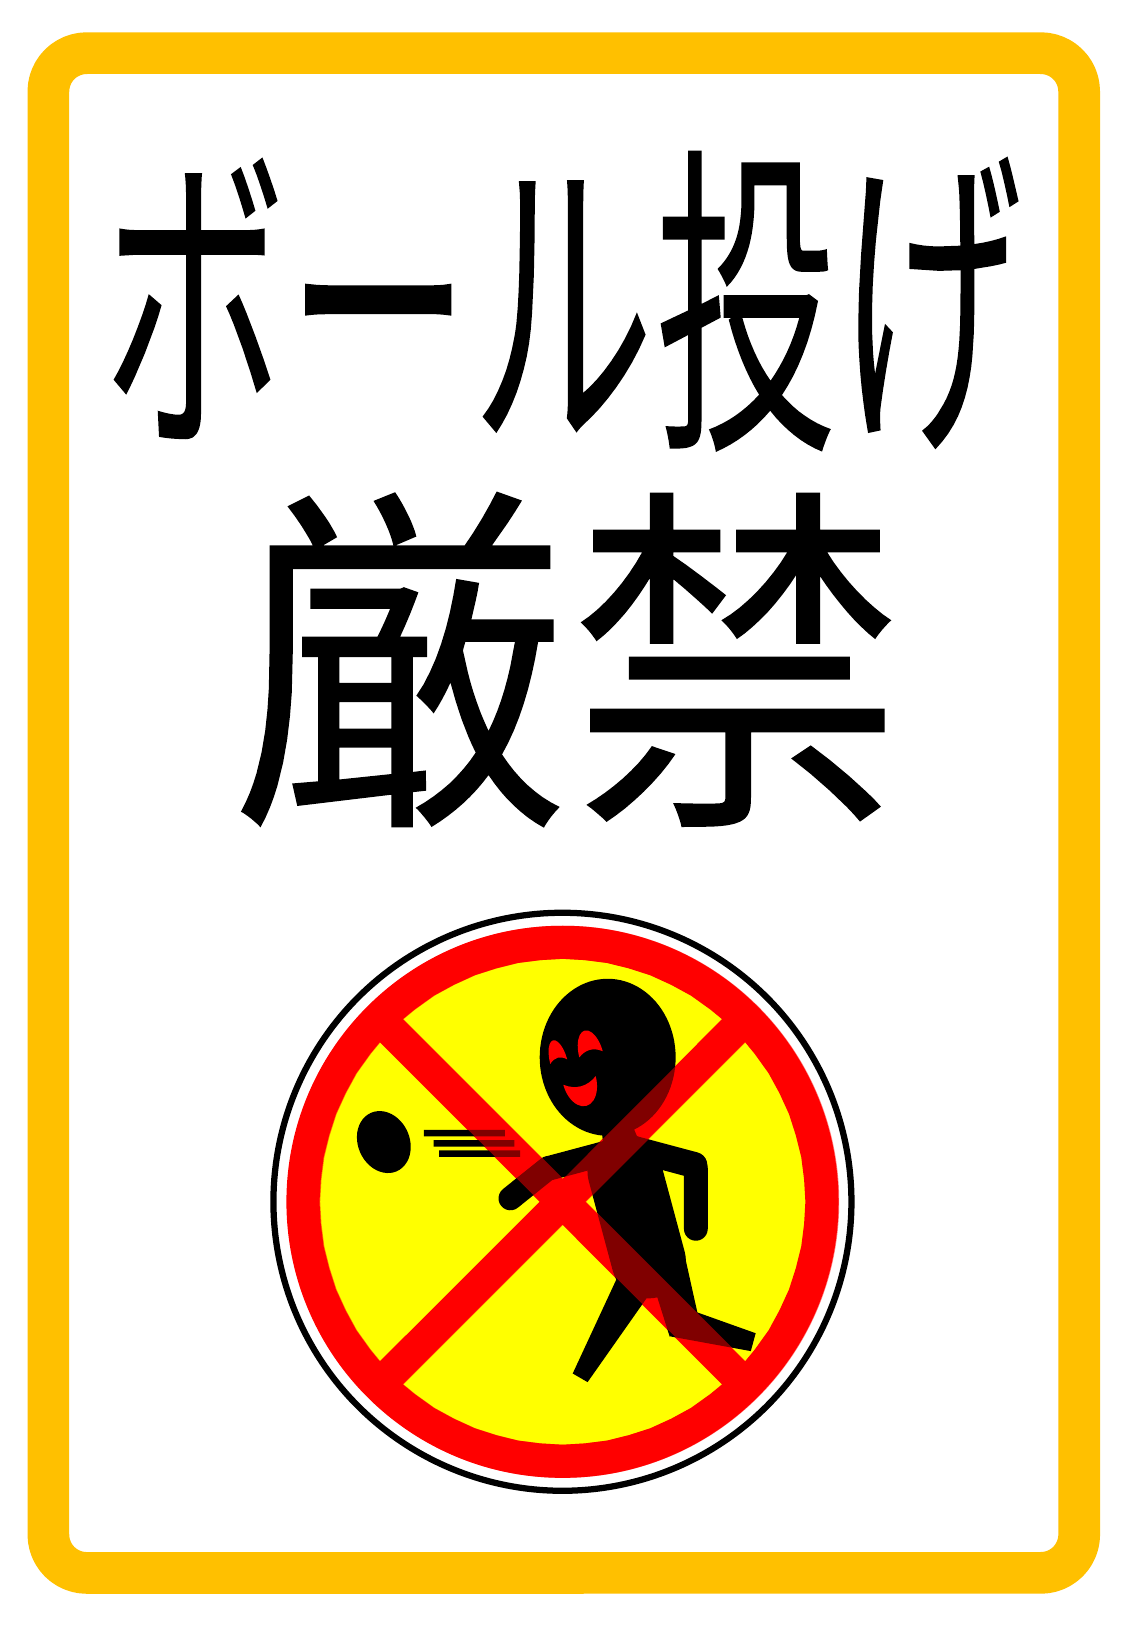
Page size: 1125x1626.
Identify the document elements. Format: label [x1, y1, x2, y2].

text_box [113, 150, 1019, 829]
text_box [46, 51, 1082, 1576]
text_box [273, 912, 852, 1491]
